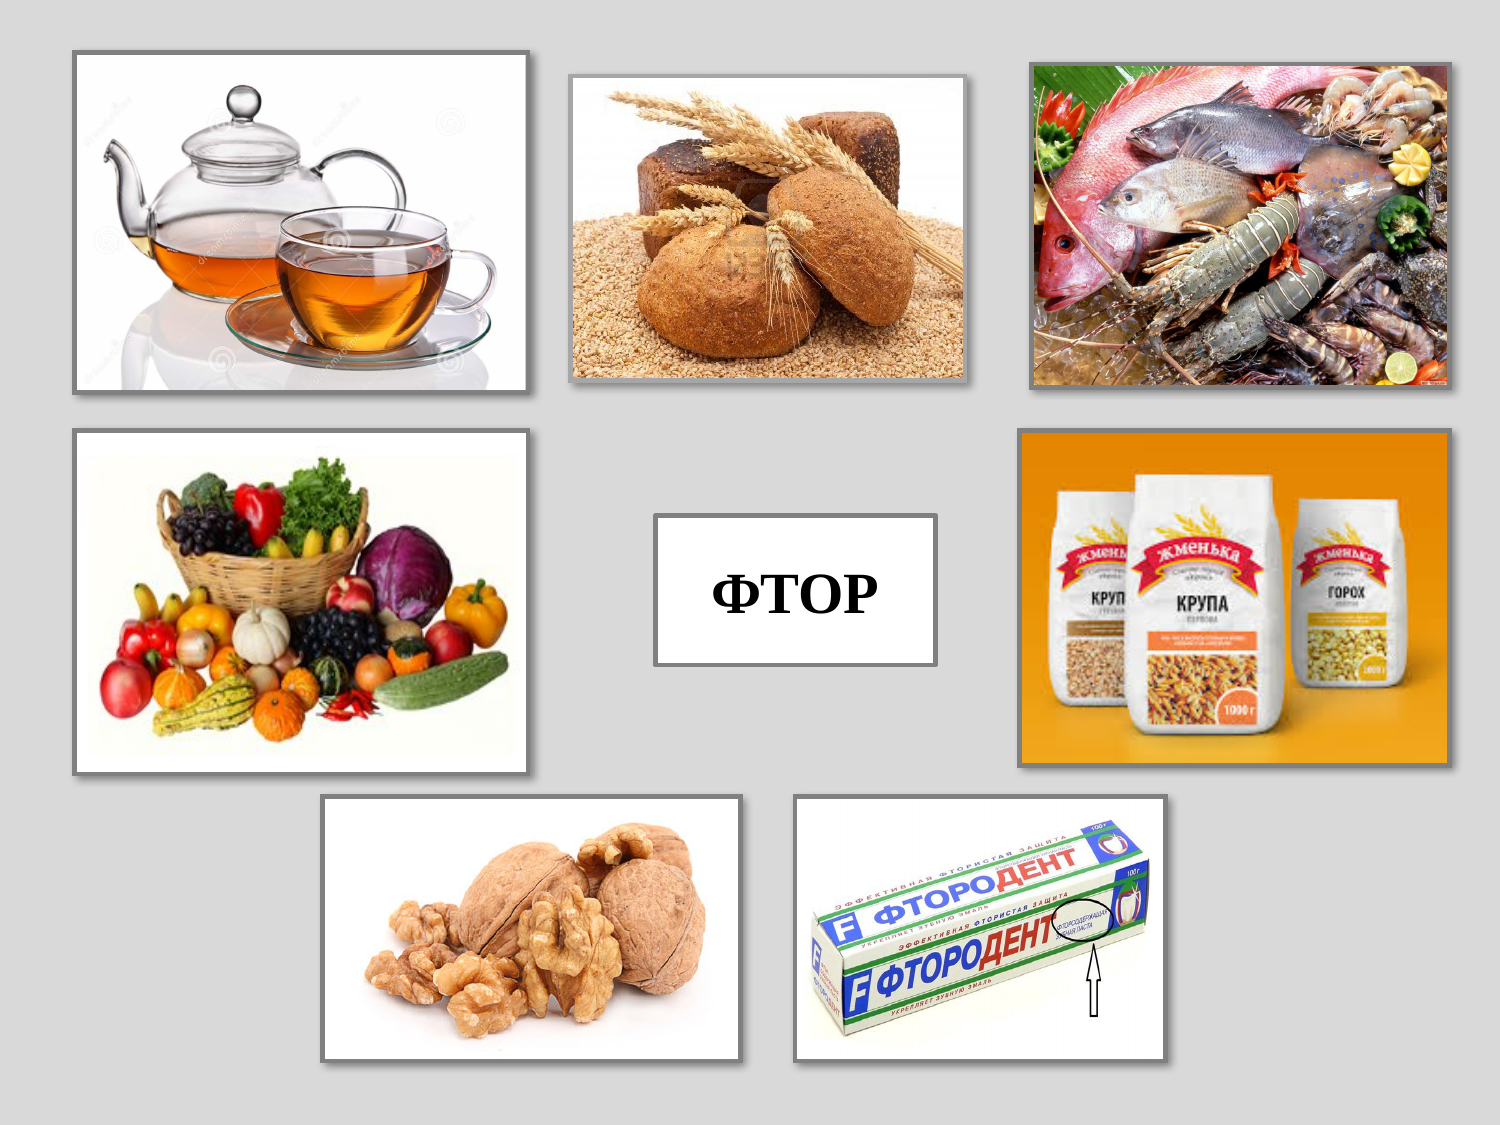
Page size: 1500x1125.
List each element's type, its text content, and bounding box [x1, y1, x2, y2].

picture [1021, 432, 1448, 764]
picture [572, 77, 963, 379]
picture [76, 432, 526, 773]
picture [76, 54, 526, 391]
picture [324, 798, 739, 1059]
text_box ФТОР [653, 513, 937, 667]
picture [1033, 66, 1448, 386]
picture [796, 798, 1164, 1059]
